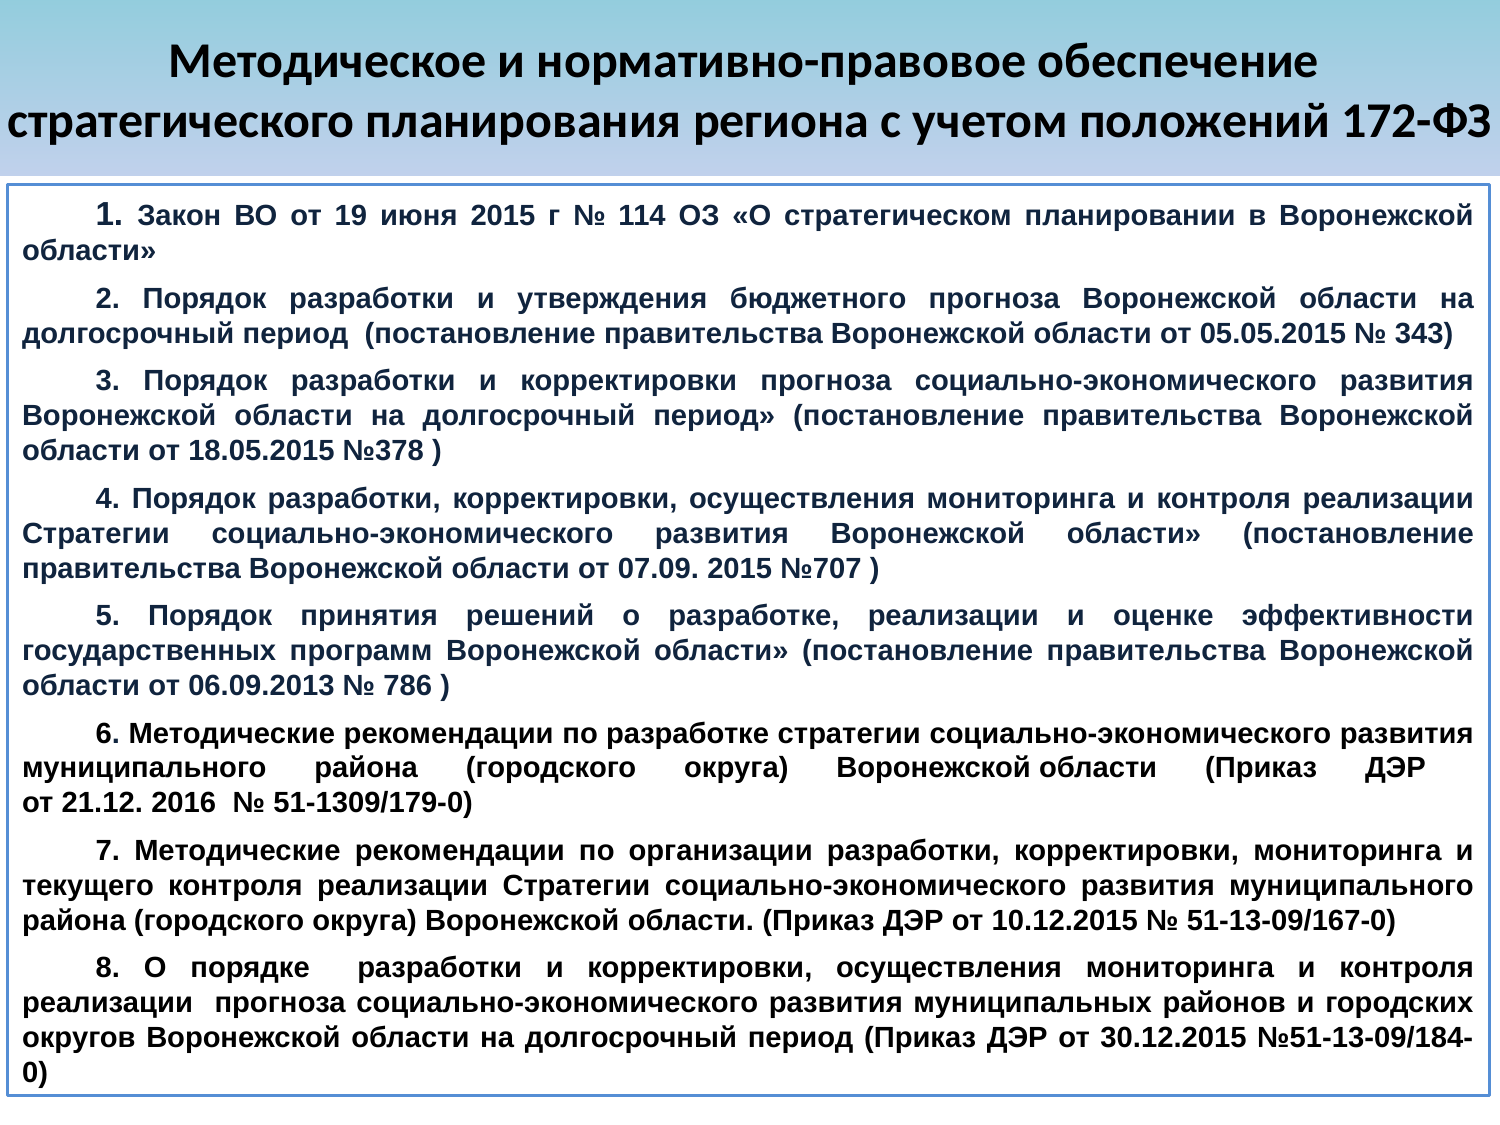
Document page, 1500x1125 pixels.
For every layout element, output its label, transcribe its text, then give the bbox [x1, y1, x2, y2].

text_box Методическое и нормативно-правовое обеспечение стратегического планирования региона с учетом положений 172-ФЗ [0, 0, 1500, 176]
text_box 1. Закон ВО от 19 июня 2015 г № 114 ОЗ «О стратегическом планировании в Воронежской области» 2. Порядок разработки и утверждения бюджетного прогноза Воронежской области на долгосрочный период (постановление правительства Воронежской области от 05.05.2015 № 343) 3. Порядок разработки и корректировки прогноза социально-экономического развития Воронежской области на долгосрочный период» (постановление правительства Воронежской области от 18.05.2015 №378 ) 4. Порядок разработки, корректировки, осуществления мониторинга и контроля реализации Стратегии социально-экономического развития Воронежской области» (постановление правительства Воронежской области от 07.09. 2015 №707 ) 5. Порядок принятия решений о разработке, реализации и оценке эффективности государственных программ Воронежской области» (постановление правительства Воронежской области от 06.09.2013 № 786 ) 6. Методические рекомендации по разработке стратегии социально-экономического развития муниципального района (городского округа) Воронежской области (Приказ ДЭР от 21.12. 2016 № 51-1309/179-0) 7. Методические рекомендации по организации разработки, корректировки, мониторинга и текущего контроля реализации Стратегии социально-экономического развития муниципального района (городского округа) Воронежской области. (Приказ ДЭР от 10.12.2015 № 51-13-09/167-0) 8. О порядке разработки и корректировки, осуществления мониторинга и контроля реализации прогноза социально-экономического развития муниципальных районов и городских округов Воронежской области на долгосрочный период (Приказ ДЭР от 30.12.2015 №51-13-09/184-0) [7, 184, 1490, 1096]
